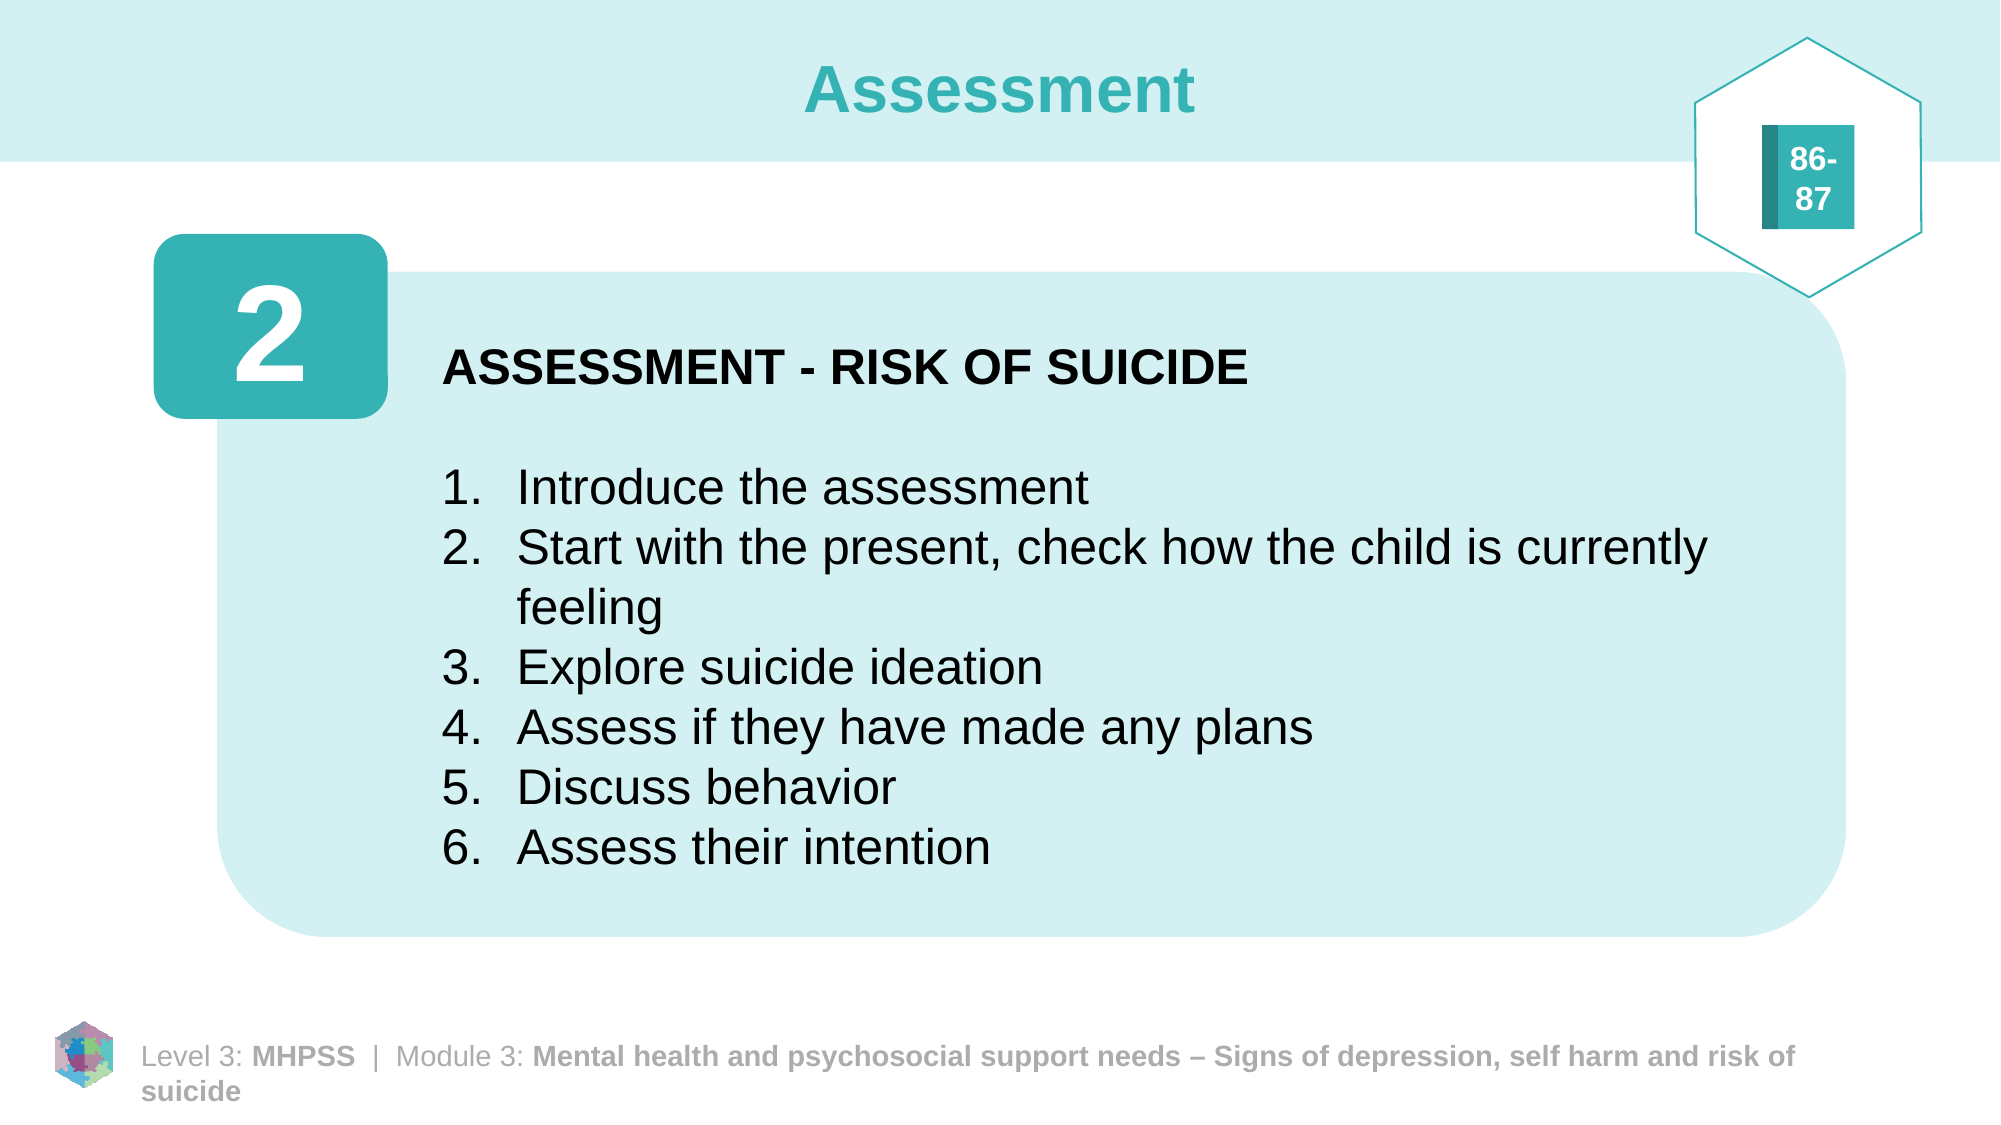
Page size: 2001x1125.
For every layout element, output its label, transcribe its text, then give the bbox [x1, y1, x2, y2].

text_box ASSESSMENT - RISK OF SUICIDE Introduce the assessment Start with the present, check how the child is currently feeling Explore suicide ideation Assess if they have made any plans Discuss behavior Assess their intention [217, 271, 1847, 938]
text_box [1695, 37, 1922, 298]
picture [55, 1021, 113, 1088]
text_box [1761, 124, 1855, 230]
title Assessment [137, 19, 1863, 163]
text_box 2 [153, 233, 388, 419]
